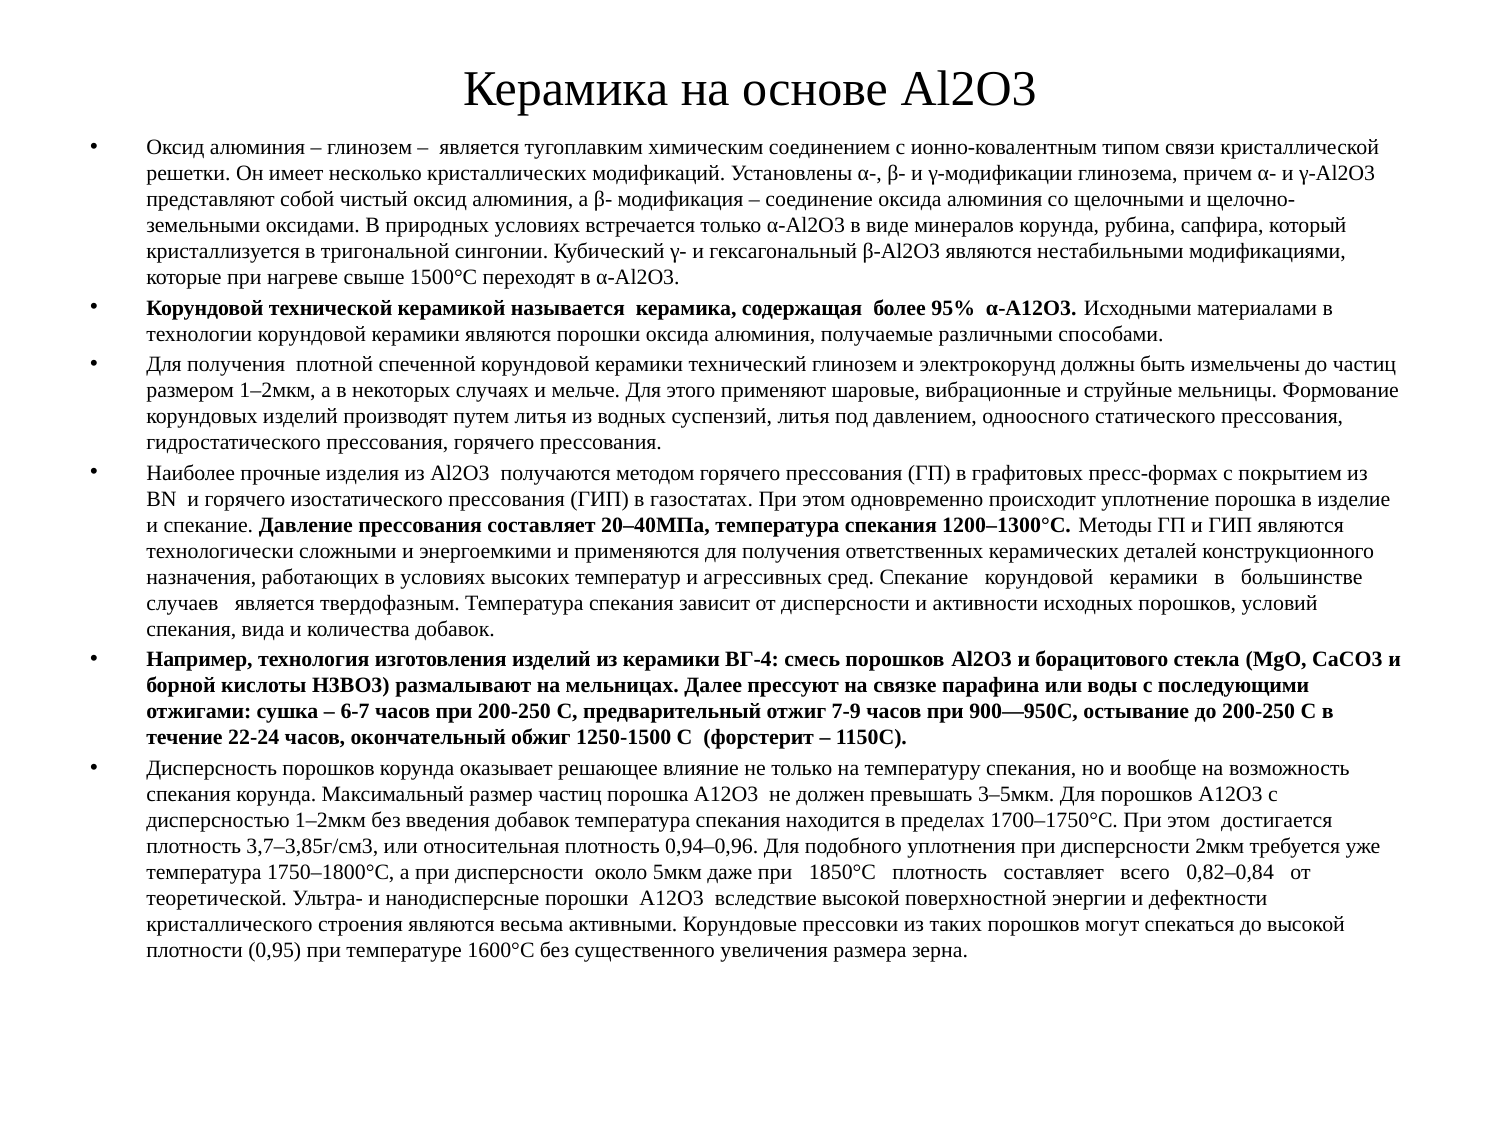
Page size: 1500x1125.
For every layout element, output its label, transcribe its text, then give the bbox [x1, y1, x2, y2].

title Керамика на основе Al2O3 [75, 45, 1425, 125]
list Оксид алюминия – глинозем – является тугоплавким химическим соединением с ионно-ковалентным типом связи кристаллической решетки. Он имеет несколько кристаллических модификаций. Установлены α-, β- и γ-модификации глинозема, причем α- и γ-Аl2O3 представляют собой чистый оксид алюминия, а β- модификация – соединение оксида алюминия со щелочными и щелочно-земельными оксидами. В природных условиях встречается только α-Al2O3 в виде минералов корунда, рубина, сапфира, который кристаллизуется в тригональной сингонии. Кубический γ- и гексагональный β-Al2O3 являются нестабильными модификациями, которые при нагреве свыше 1500°С переходят в α-Al2O3. Корундовой технической керамикой называется керамика, содержащая более 95% α-А12О3. Исходными материалами в технологии корундовой керамики являются порошки оксида алюминия, получаемые различными способами. Для получения плотной спеченной корундовой керамики технический глинозем и электрокорунд должны быть измельчены до частиц размером 1–2мкм, а в некоторых случаях и мельче. Для этого применяют шаровые, вибрационные и струйные мельницы. Формование корундовых изделий производят путем литья из водных суспензий, литья под давлением, одноосного статического прессования, гидростатического прессования, горячего прессования. Наиболее прочные изделия из Аl2O3 получаются методом горячего прессования (ГП) в графитовых пресс-формах с покрытием из BN и горячего изостатического прессования (ГИП) в газостатах. При этом одновременно происходит уплотнение порошка в изделие и спекание. Давление прессования составляет 20–40МПа, температура спекания 1200–1300°С. Методы ГП и ГИП являются технологически сложными и энергоемкими и применяются для получения ответственных керамических деталей конструкционного назначения, работающих в условиях высоких температур и агрессивных сред. Спекание корундовой керамики в большинстве случаев является твердофазным. Температура спекания зависит от дисперсности и активности исходных порошков, условий спекания, вида и количества добавок. Например, технология изготовления изделий из керамики ВГ-4: смесь порошков Al2O3 и борацитового стекла (MgO, CaCO3 и борной кислоты H3BO3) размалывают на мельницах. Далее прессуют на связке парафина или воды с последующими отжигами: сушка – 6-7 часов при 200-250 С, предварительный отжиг 7-9 часов при 900—950С, остывание до 200-250 С в течение 22-24 часов, окончательный обжиг 1250-1500 С (форстерит – 1150С). Дисперсность порошков корунда оказывает решающее влияние не только на температуру спекания, но и вообще на возможность спекания корунда. Максимальный размер частиц порошка А12О3 не должен превышать 3–5мкм. Для порошков А12О3 с дисперсностью 1–2мкм без введения добавок температура спекания находится в пределах 1700–1750°С. При этом достигается плотность 3,7–3,85г/см3, или относительная плотность 0,94–0,96. Для подобного уплотнения при дисперсности 2мкм требуется уже температура 1750–1800°С, а при дисперсности около 5мкм даже при 1850°С плотность составляет всего 0,82–0,84 от теоретической. Ультра- и нанодисперсные порошки А12О3 вследствие высокой поверхностной энергии и дефектности кристаллического строения являются весьма активными. Корундовые прессовки из таких порошков могут спекаться до высокой плотности (0,95) при температуре 1600°С без существенного увеличения размера зерна. [75, 125, 1425, 1059]
